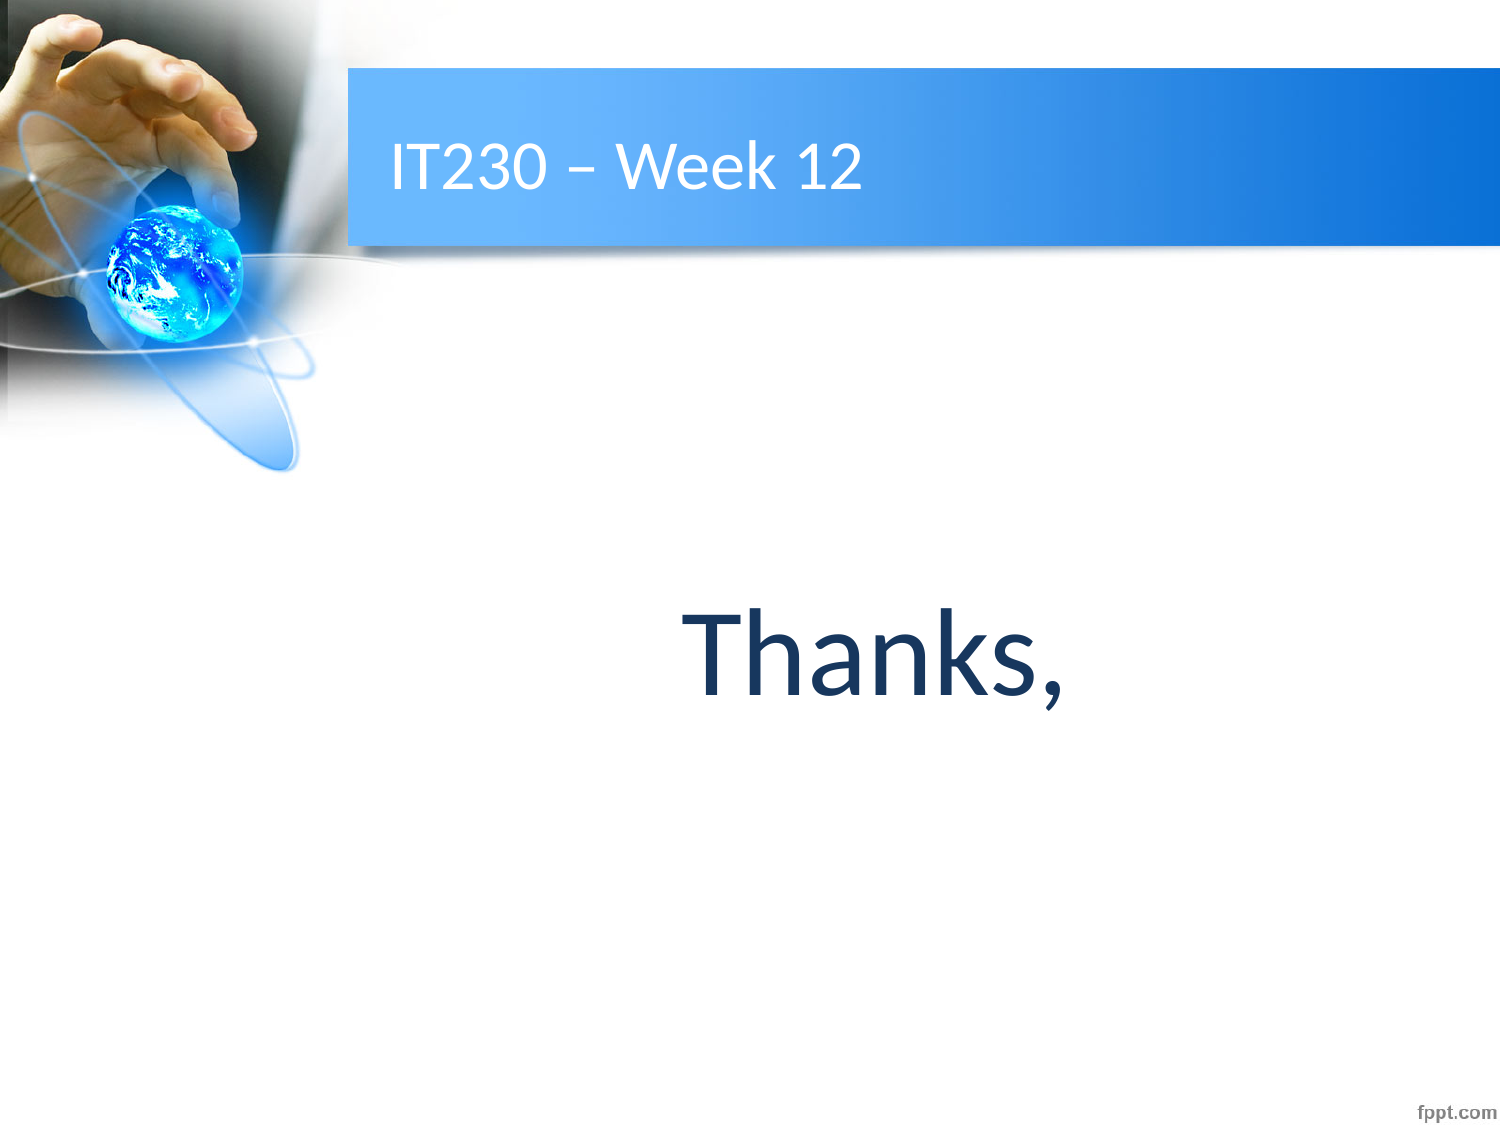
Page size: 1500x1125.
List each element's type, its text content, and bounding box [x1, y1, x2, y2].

title IT230 – Week 12 [374, 111, 1452, 212]
picture [0, 0, 1500, 1125]
list Thanks, [349, 562, 1402, 1039]
